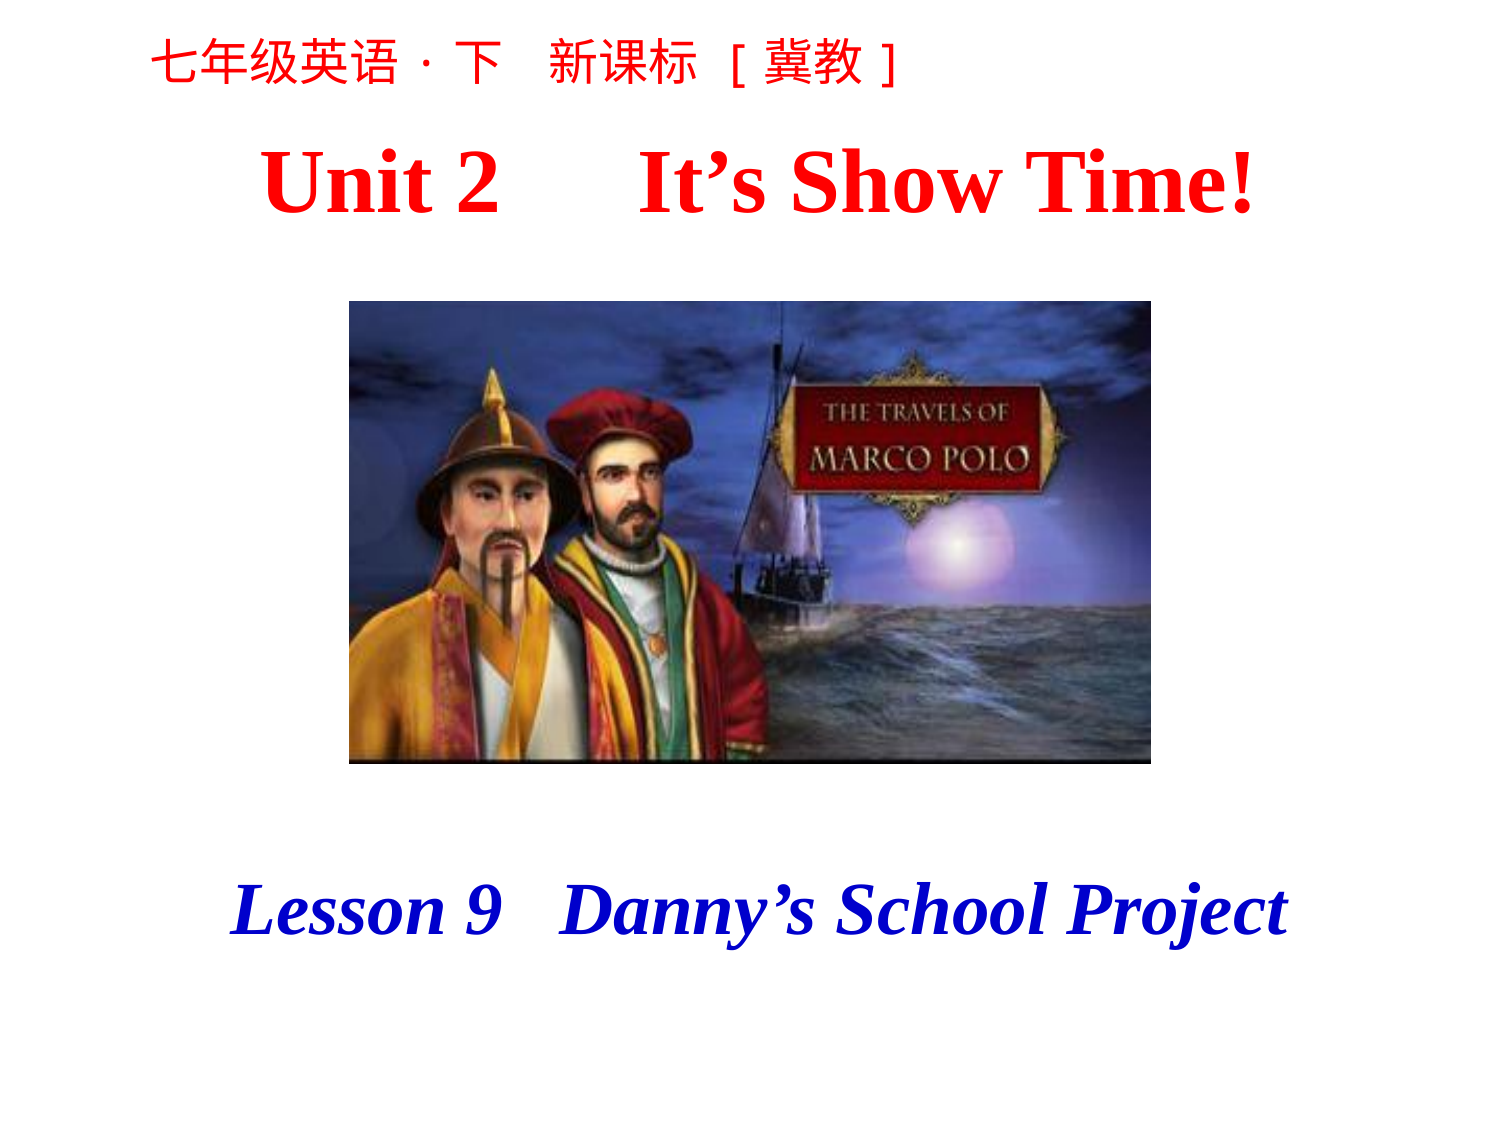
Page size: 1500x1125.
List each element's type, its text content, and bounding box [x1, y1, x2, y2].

text_box Unit 2 It’s Show Time! [112, 113, 1406, 239]
text_box Lesson 9 Danny’s School Project [3, 763, 1500, 957]
text_box 七年级英语·下 新课标 [冀教] [0, 23, 1055, 99]
picture [348, 301, 1152, 764]
